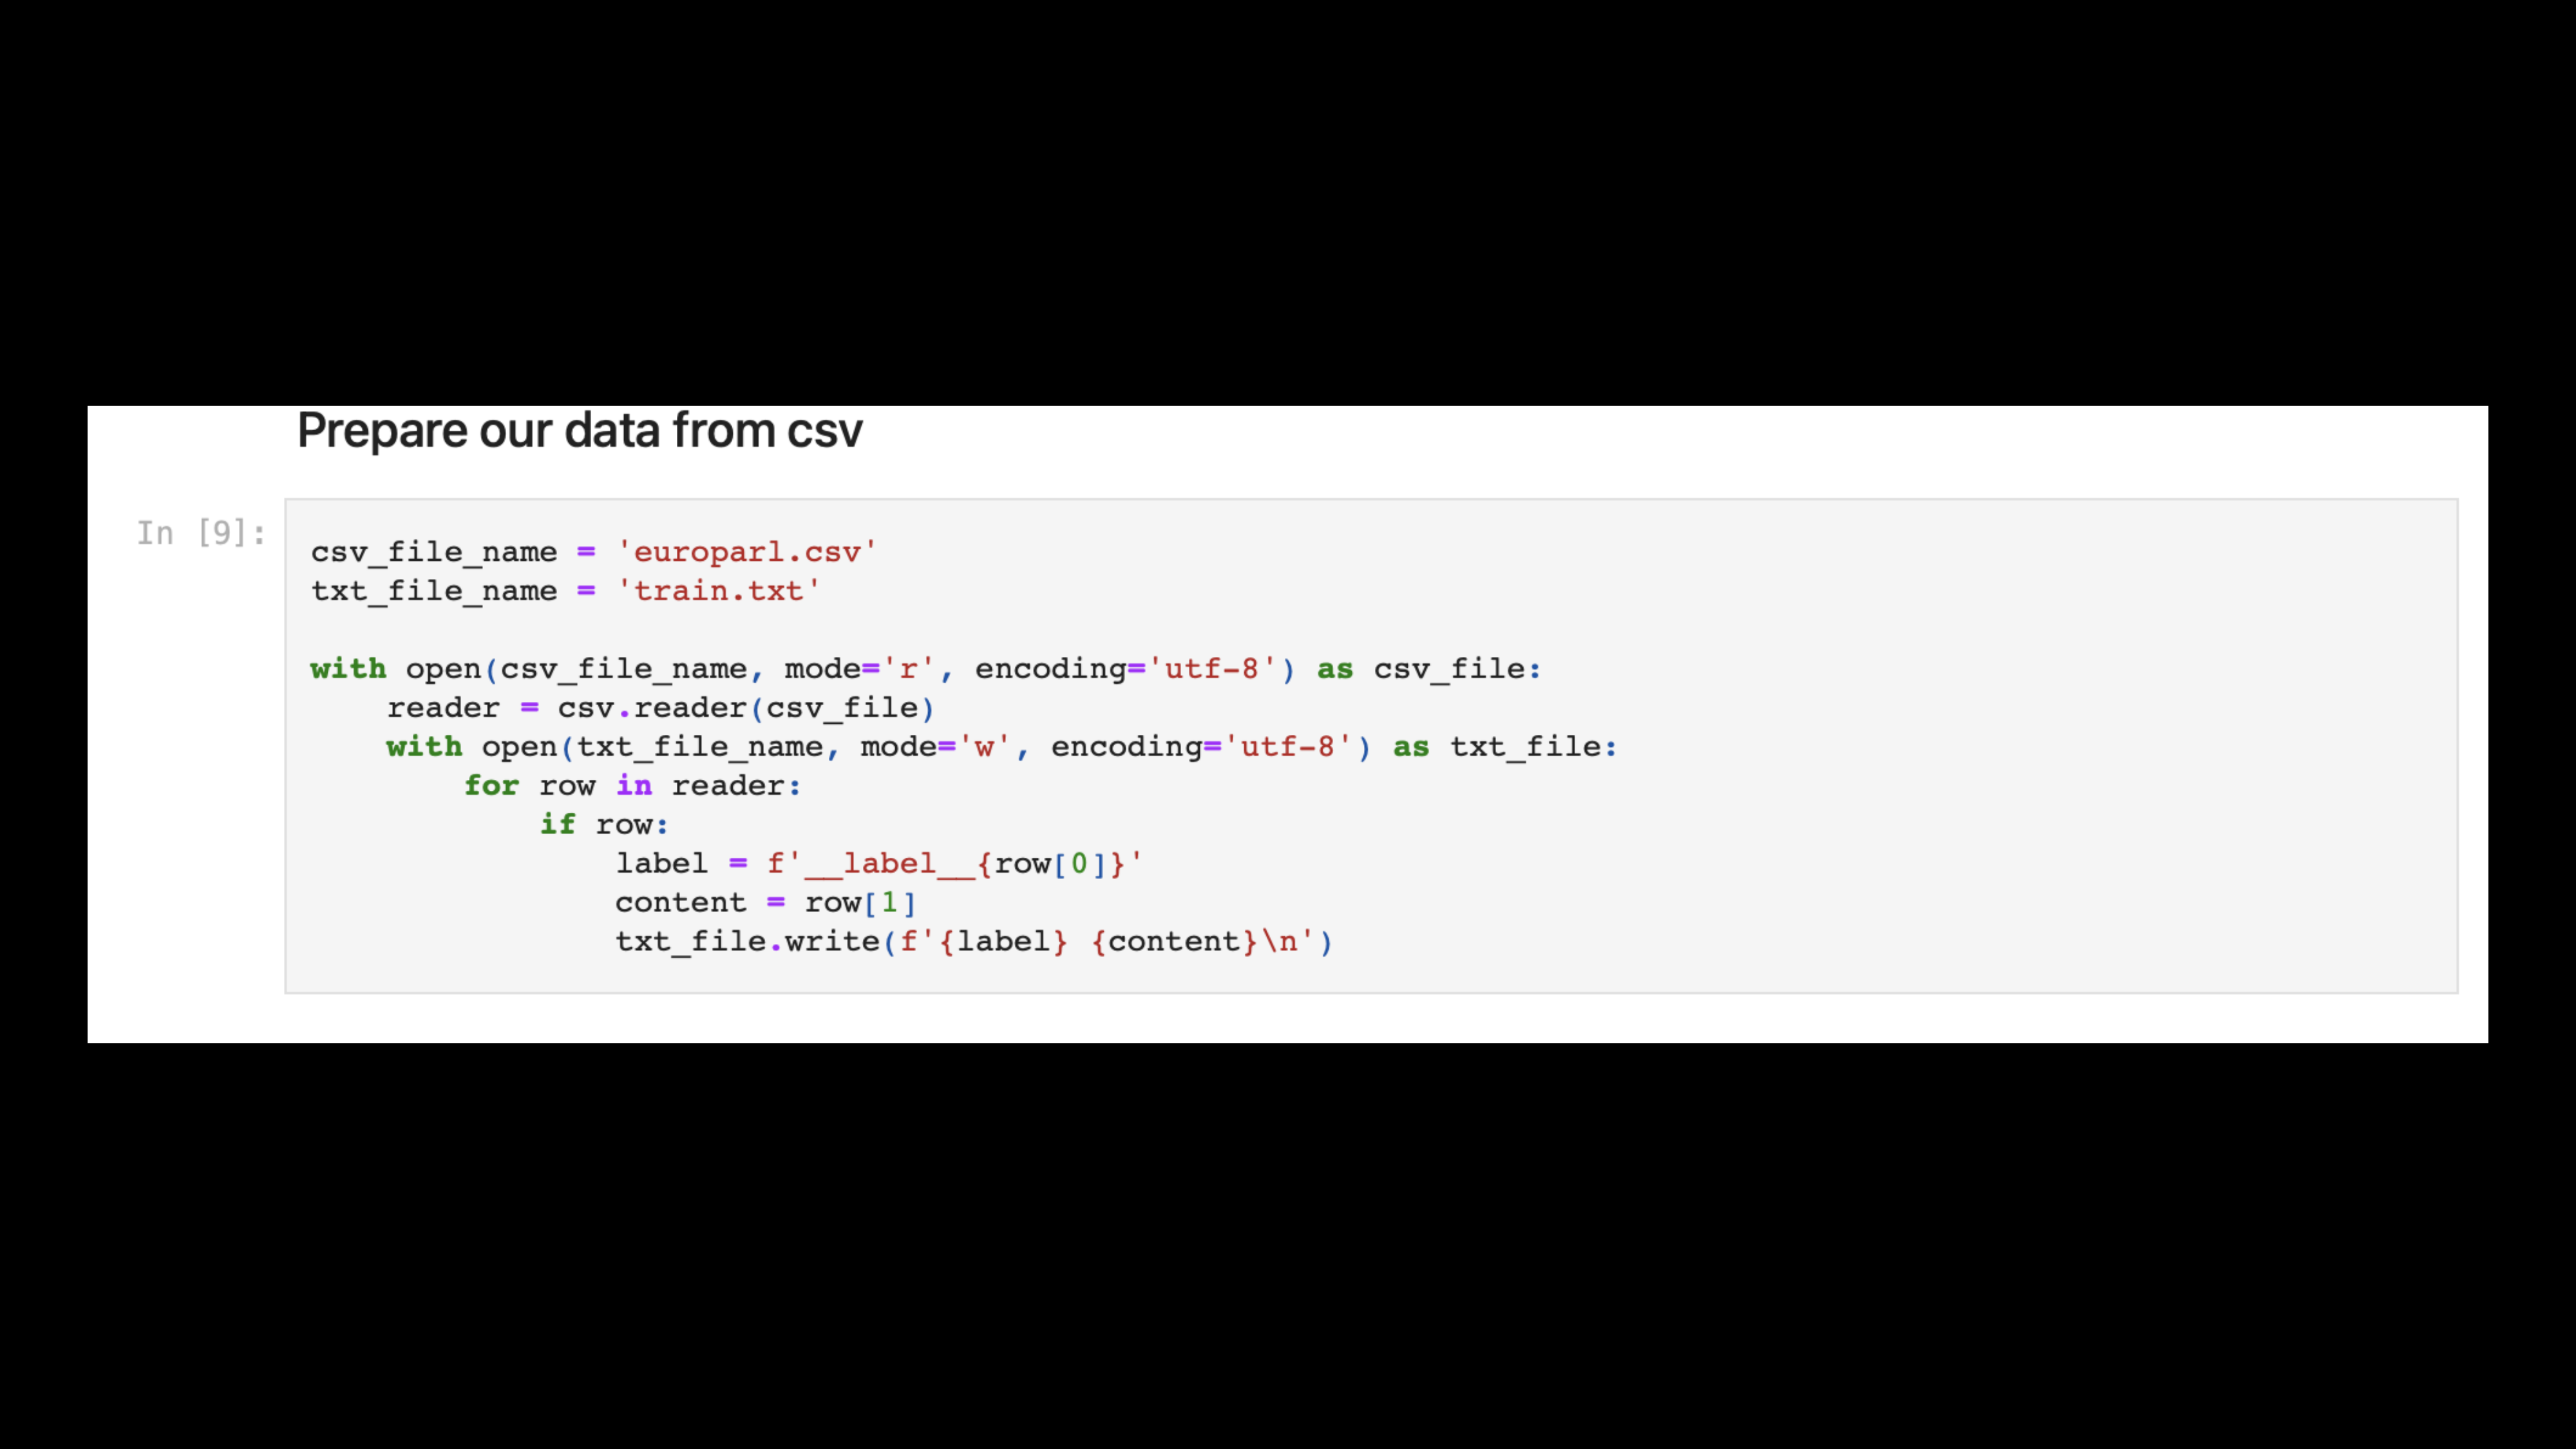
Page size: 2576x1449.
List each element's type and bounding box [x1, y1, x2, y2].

picture [88, 406, 2488, 1043]
